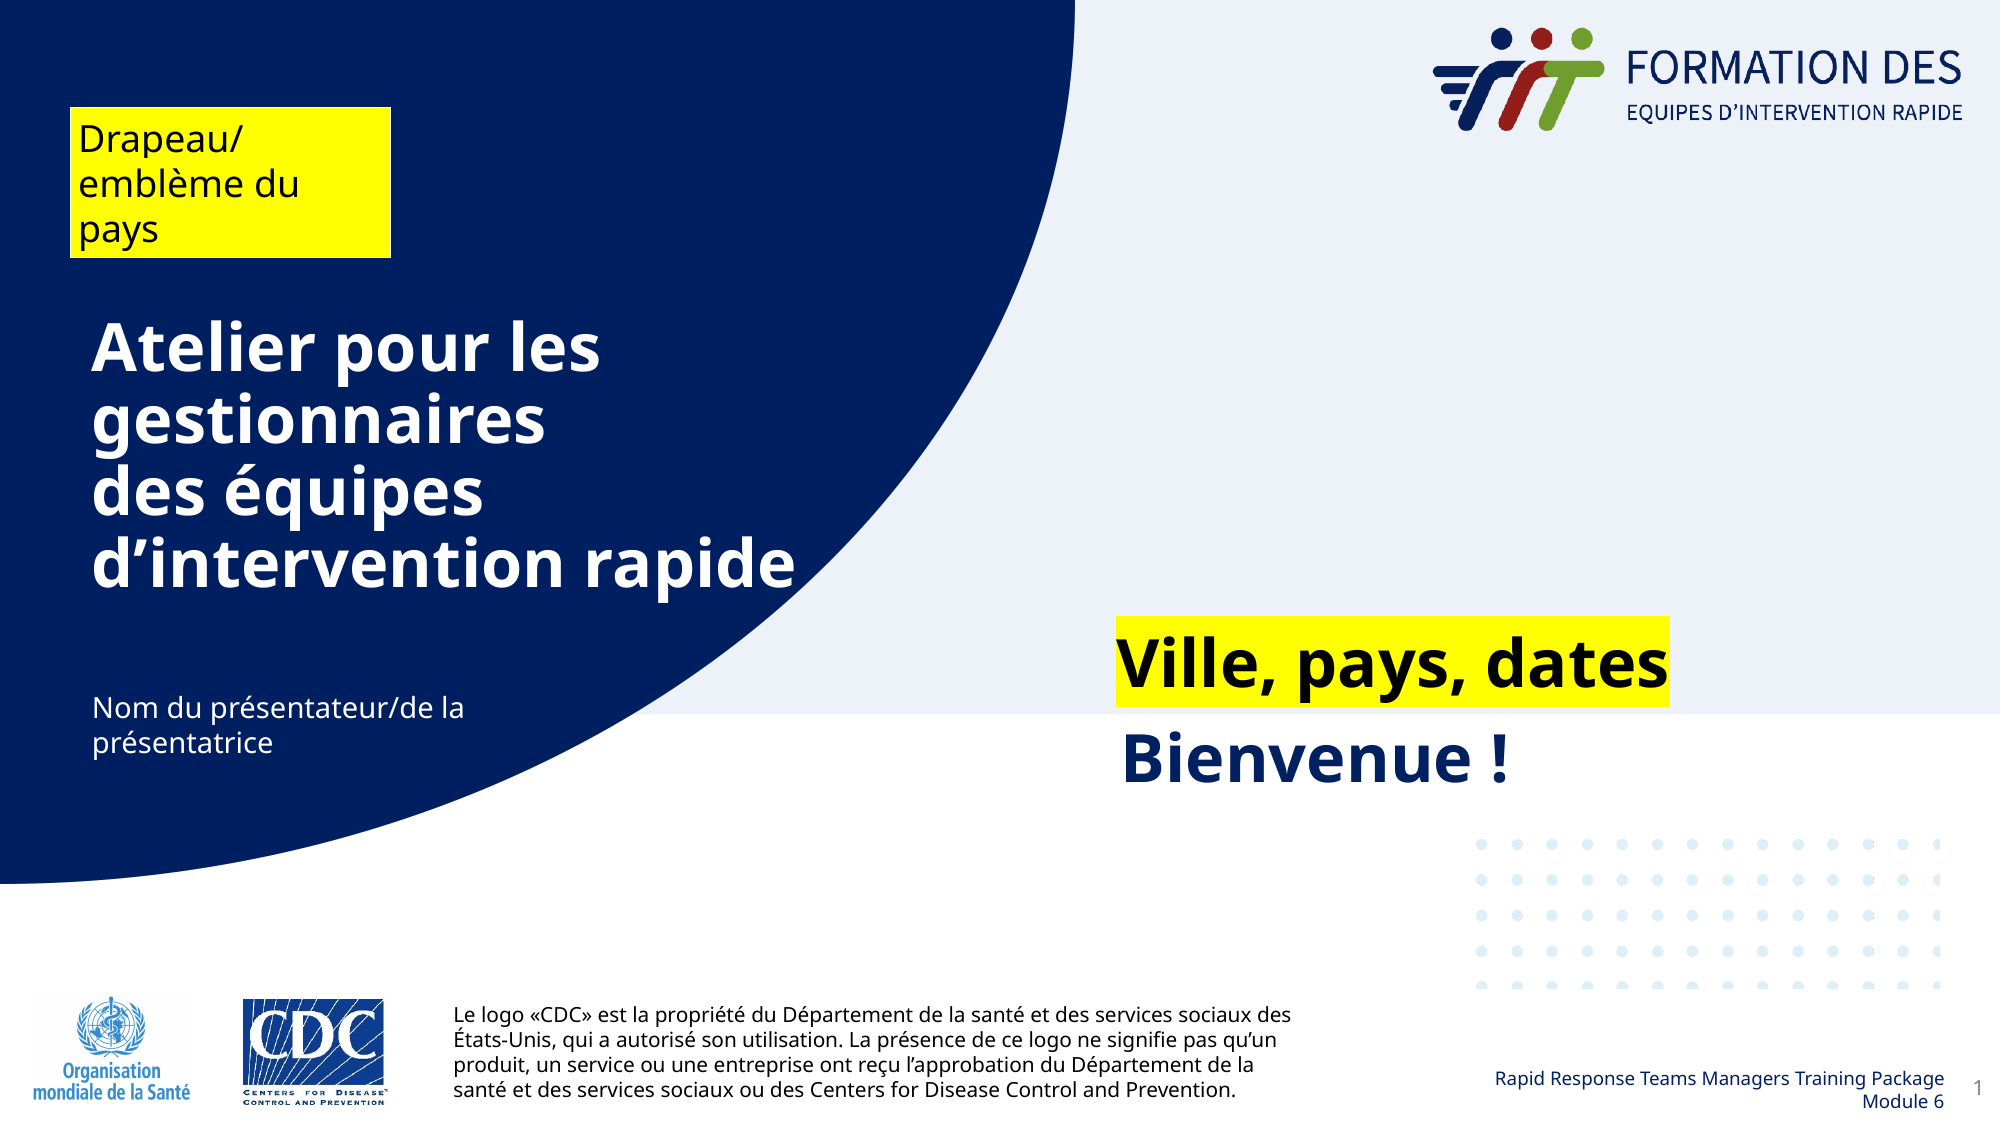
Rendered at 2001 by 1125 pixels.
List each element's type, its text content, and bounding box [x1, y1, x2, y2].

picture [32, 995, 191, 1101]
title Atelier pour les gestionnaires des équipes d’intervention rapide [83, 259, 894, 657]
text_box Drapeau/emblème du pays [70, 107, 391, 258]
picture [243, 999, 388, 1105]
picture [0, 0, 1075, 884]
text_box Ville, pays, dates [663, 613, 2000, 709]
text_box Bienvenue ! [741, 708, 1890, 804]
picture [1431, 27, 1964, 131]
slide_number 1 [1957, 1067, 1992, 1124]
picture [1476, 839, 1940, 989]
text_box Nom du présentateur/de la présentatrice [84, 682, 609, 768]
